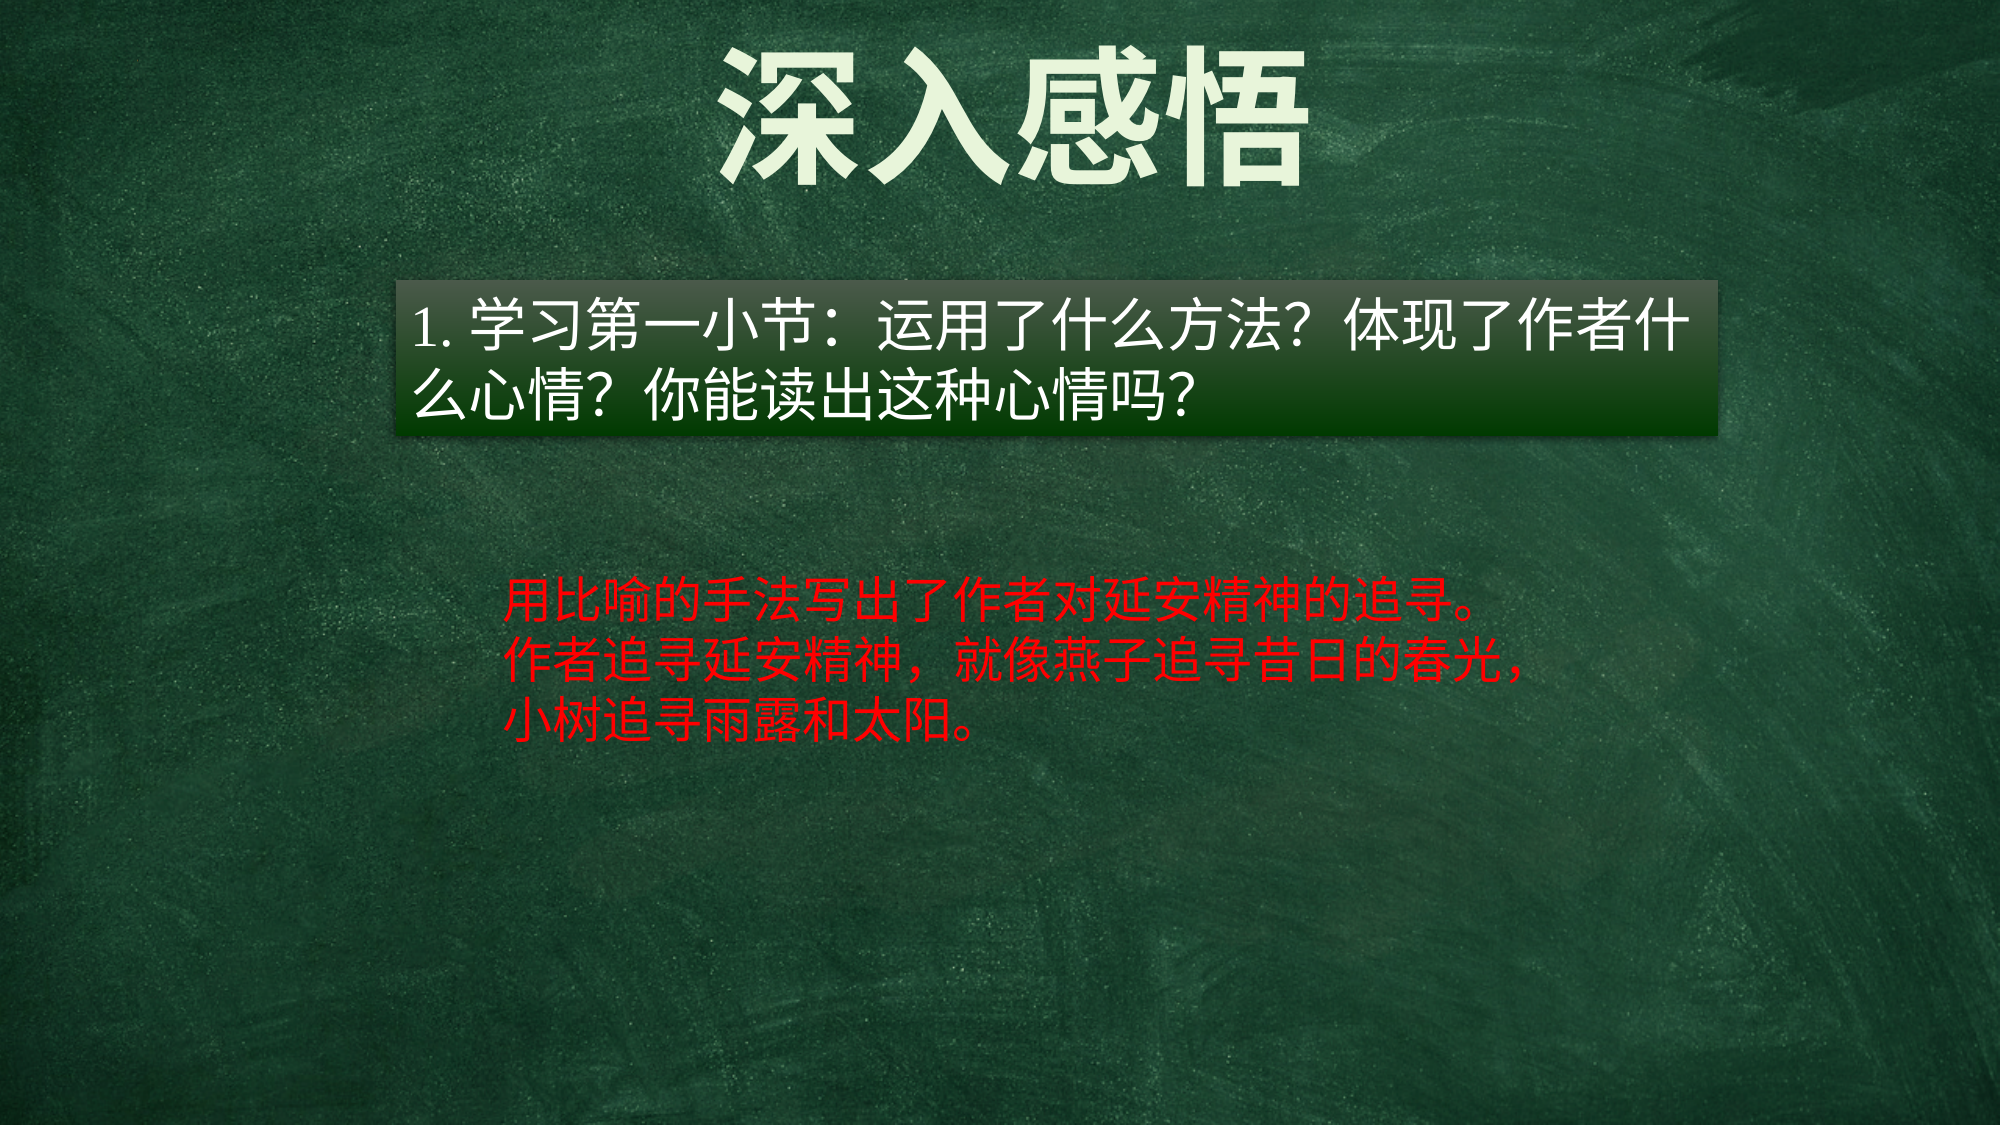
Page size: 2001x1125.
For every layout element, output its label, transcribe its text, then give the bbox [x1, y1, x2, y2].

picture [0, 0, 2000, 1125]
text_box 用比喻的手法写出了作者对延安精神的追寻。作者追寻延安精神，就像燕子追寻昔日的春光，小树追寻雨露和太阳。 [488, 561, 1539, 757]
text_box 1.学习第一小节：运用了什么方法？体现了作者什么心情？你能读出这种心情吗？ [395, 280, 1718, 436]
text_box 深入感悟 [698, 16, 1328, 212]
